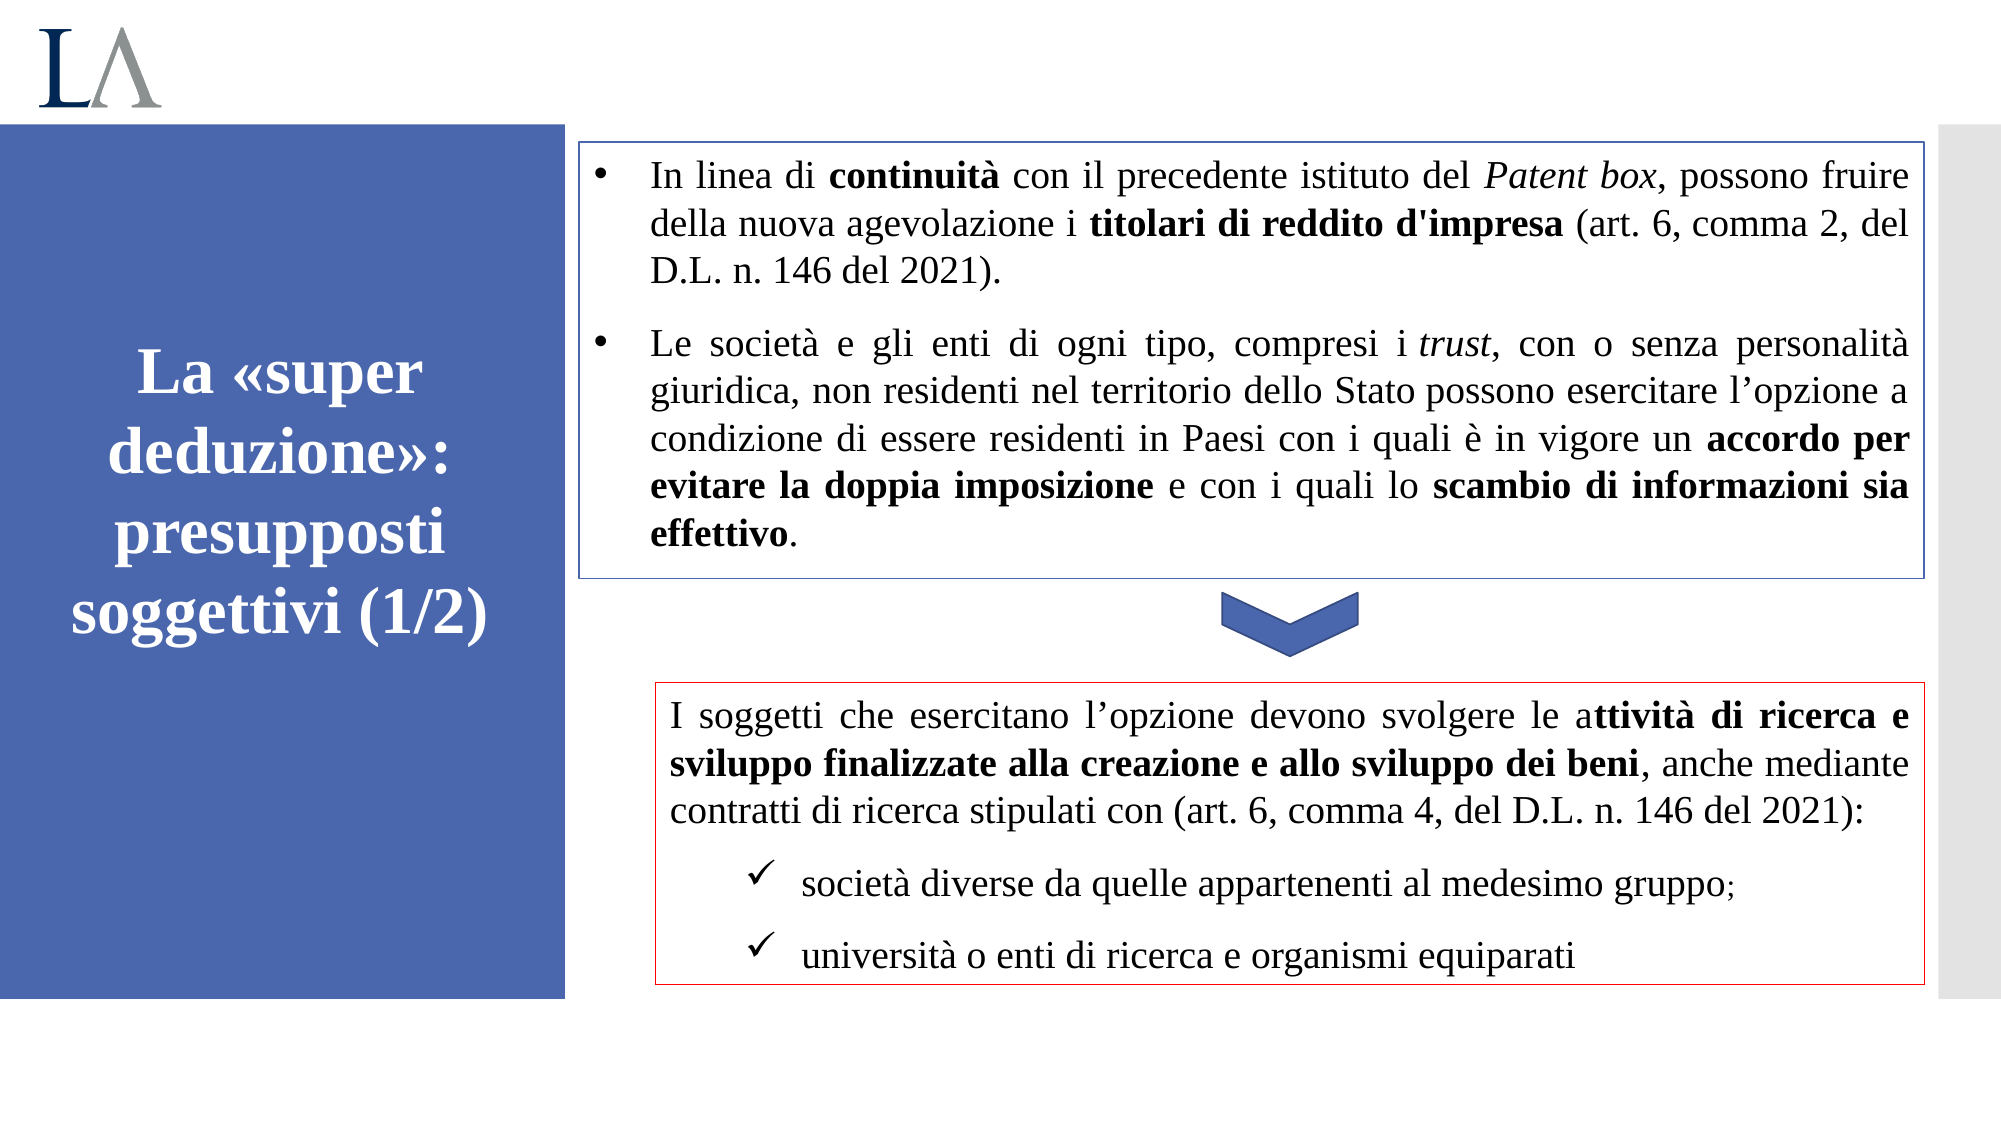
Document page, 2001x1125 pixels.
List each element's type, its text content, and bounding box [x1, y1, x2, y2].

text_box In linea di continuità con il precedente istituto del Patent box, possono fruire della nuova agevolazione i titolari di reddito d'impresa (art. 6, comma 2, del D.L. n. 146 del 2021). Le società e gli enti di ogni tipo, compresi i trust, con o senza personalità giuridica, non residenti nel territorio dello Stato possono esercitare l’opzione a condizione di essere residenti in Paesi con i quali è in vigore un accordo per evitare la doppia imposizione e con i quali lo scambio di informazioni sia effettivo. [578, 141, 1925, 579]
picture [0, 15, 280, 115]
text_box [1221, 591, 1359, 658]
text_box La «super deduzione»: presupposti soggettivi (1/2) [21, 319, 540, 655]
text_box I soggetti che esercitano l’opzione devono svolgere le attività di ricerca e sviluppo finalizzate alla creazione e allo sviluppo dei beni, anche mediante contratti di ricerca stipulati con (art. 6, comma 4, del D.L. n. 146 del 2021): società diverse da quelle appartenenti al medesimo gruppo; università o enti di ricerca e organismi equiparati [655, 682, 1925, 985]
